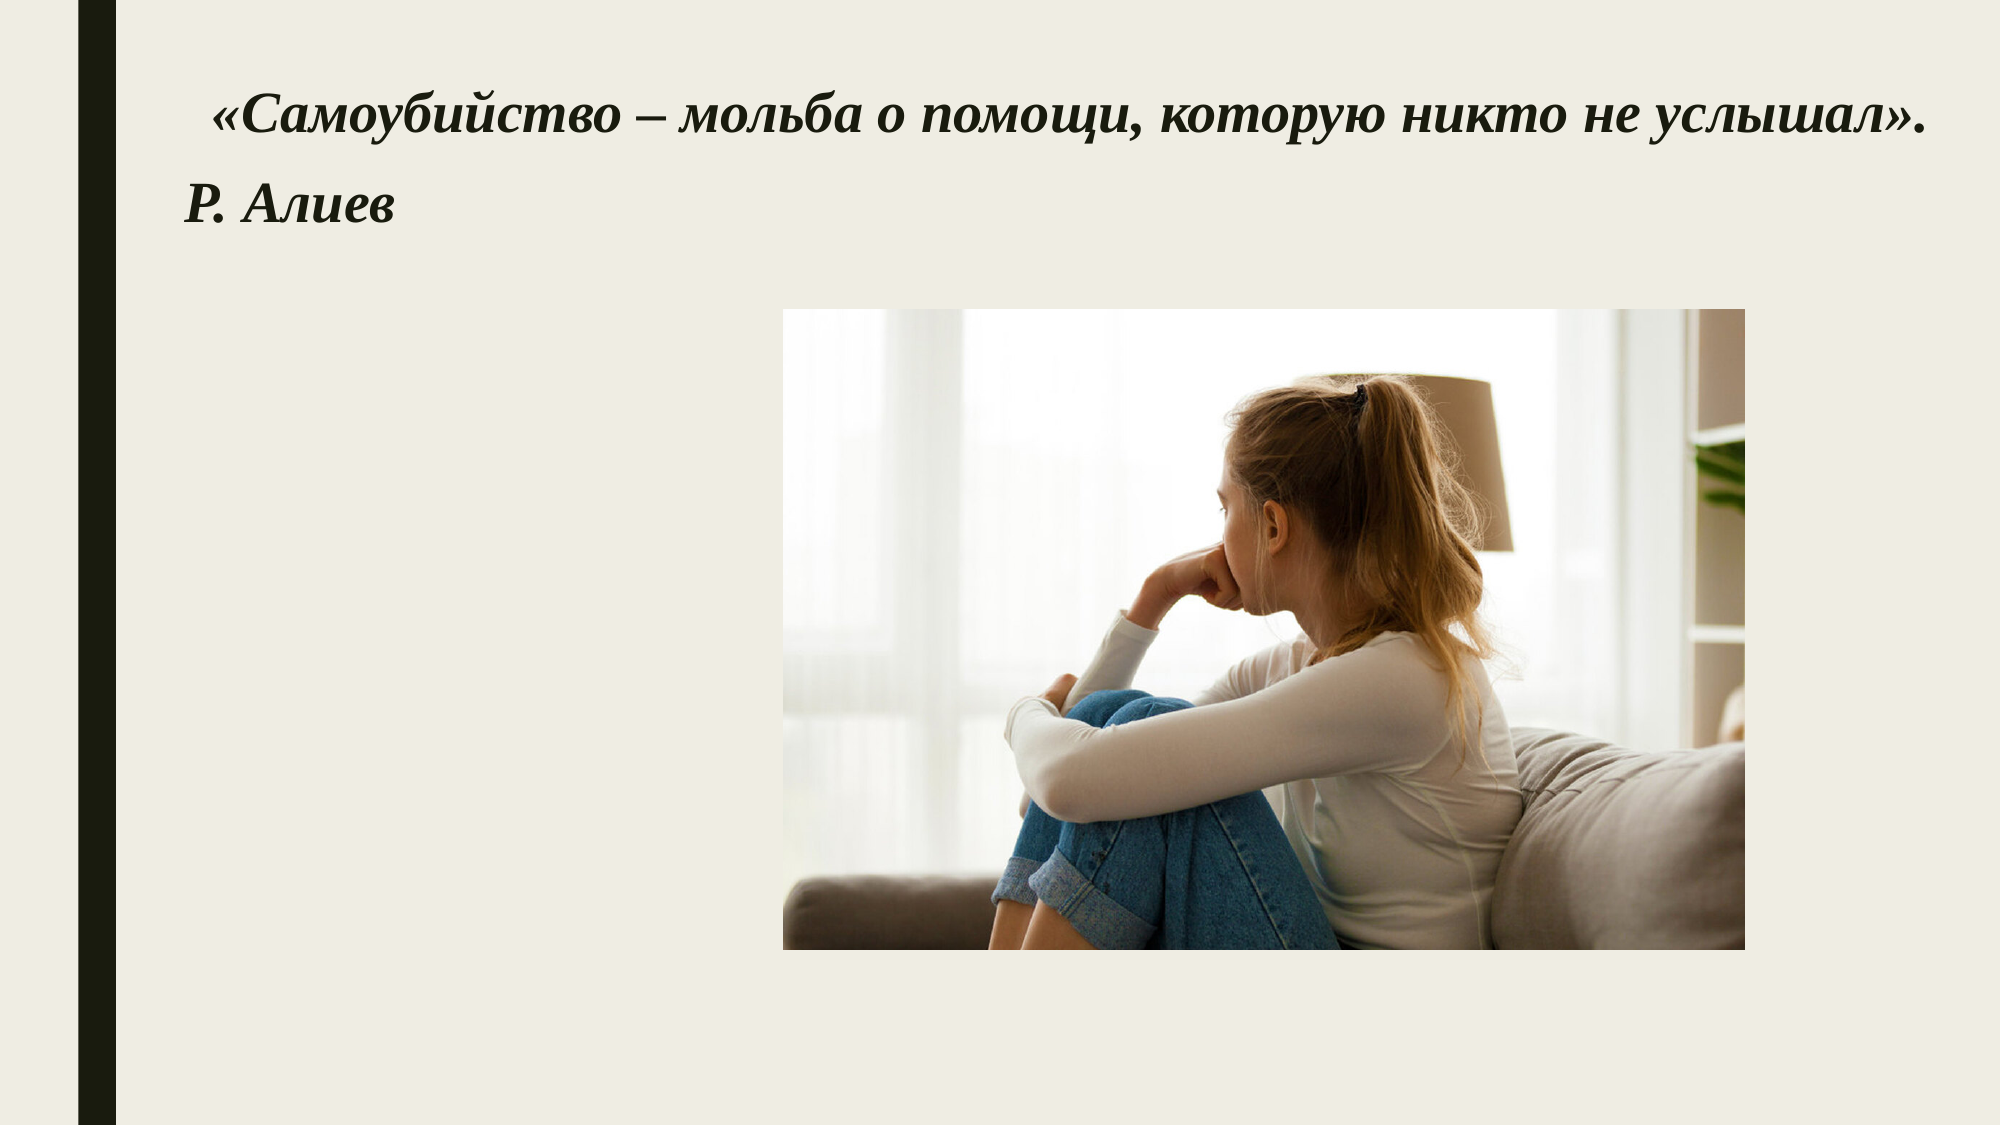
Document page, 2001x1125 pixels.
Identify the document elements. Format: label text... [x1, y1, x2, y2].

picture [783, 309, 1745, 950]
list «Самоубийство – мольба о помощи, которую никто не услышал». Р. Алиев [169, 72, 1973, 781]
